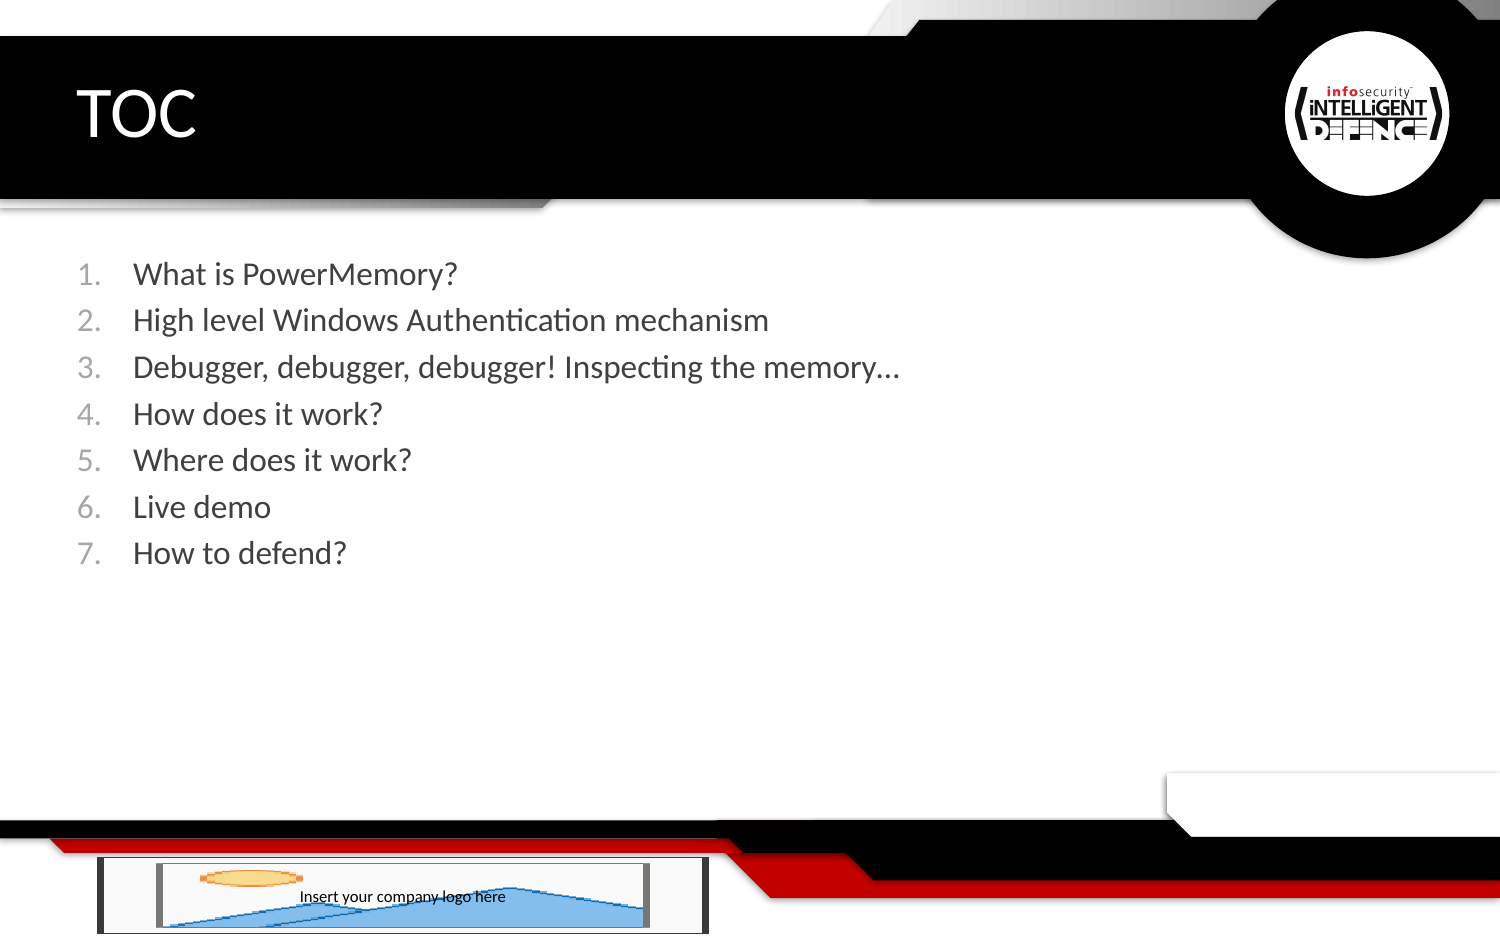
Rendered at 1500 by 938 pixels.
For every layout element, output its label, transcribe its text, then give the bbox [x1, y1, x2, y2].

title TOC [76, 38, 1199, 195]
picture [74, 853, 732, 938]
list What is PowerMemory? High level Windows Authentication mechanism Debugger, debugger, debugger! Inspecting the memory… How does it work? Where does it work? Live demo How to defend? [76, 244, 1294, 776]
